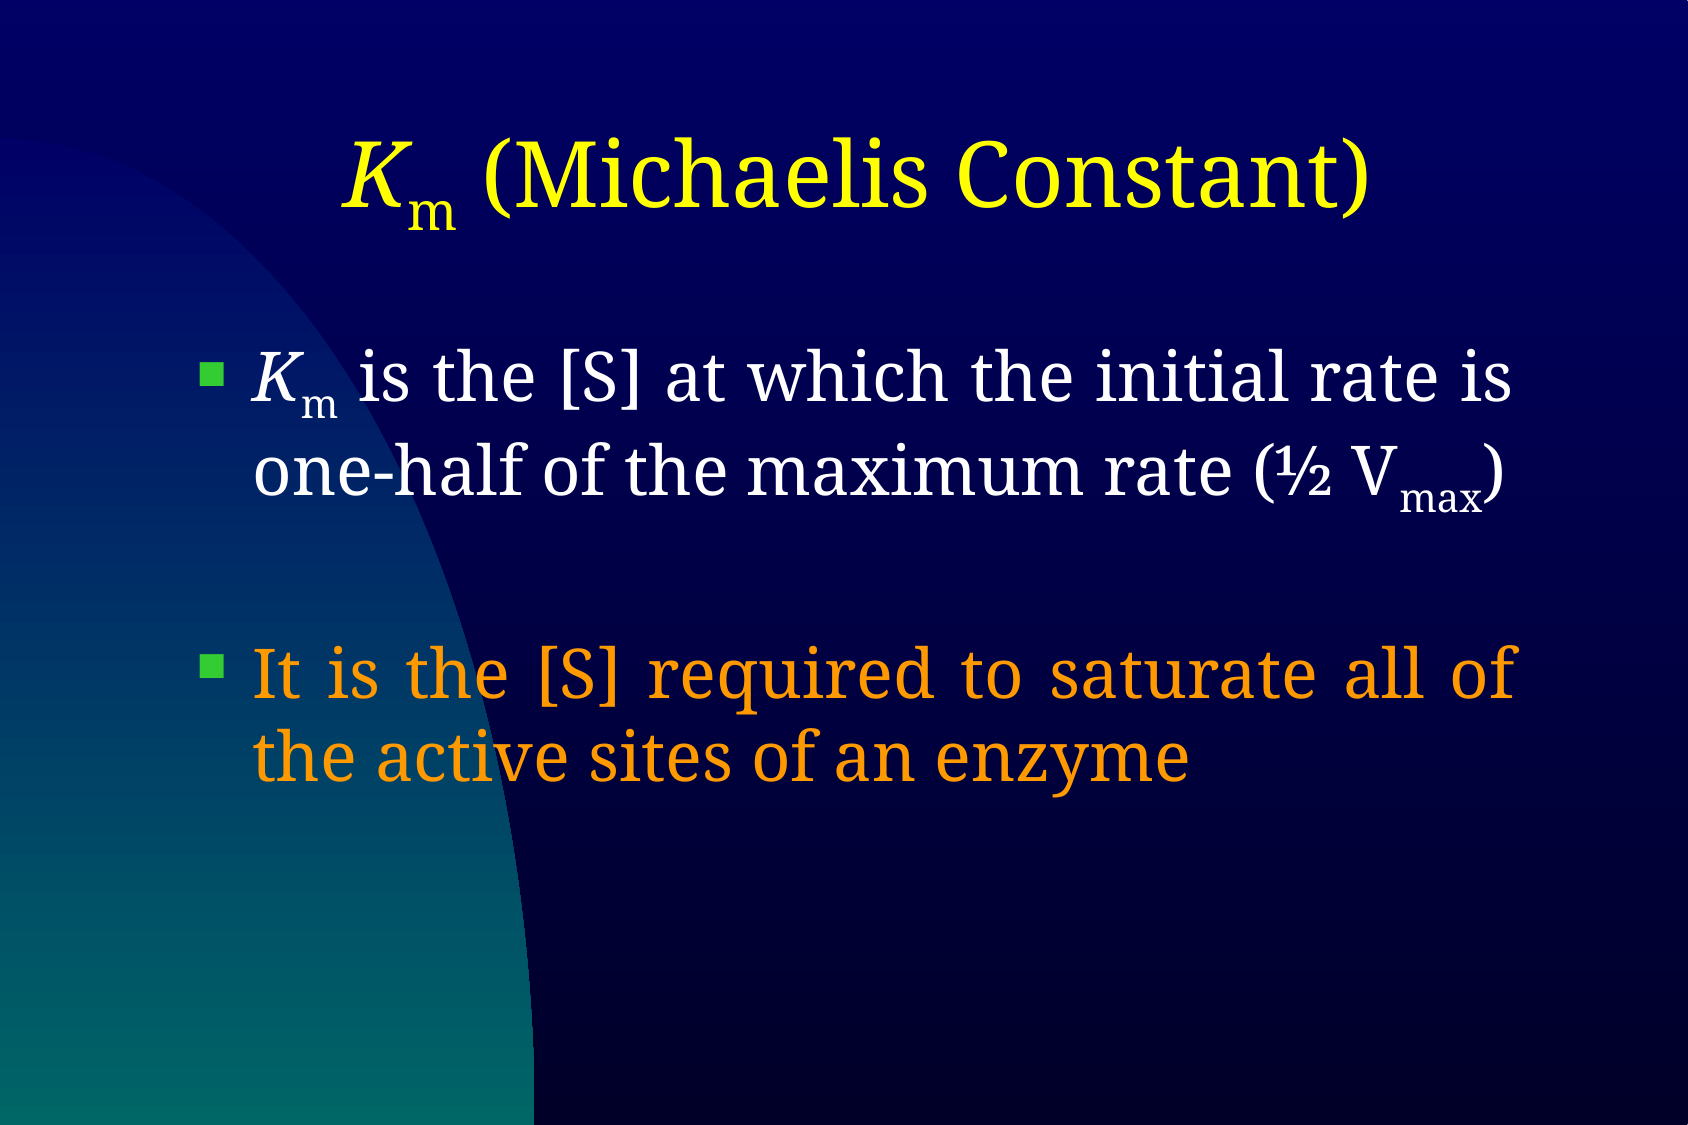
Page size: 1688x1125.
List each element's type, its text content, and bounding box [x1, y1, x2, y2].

title Km (Michaelis Constant) [297, 87, 1419, 275]
list Km is the [S] at which the initial rate is one-half of the maximum rate (½ Vmax) It is the [S] required to saturate all of the active sites of an enzyme [181, 324, 1532, 975]
